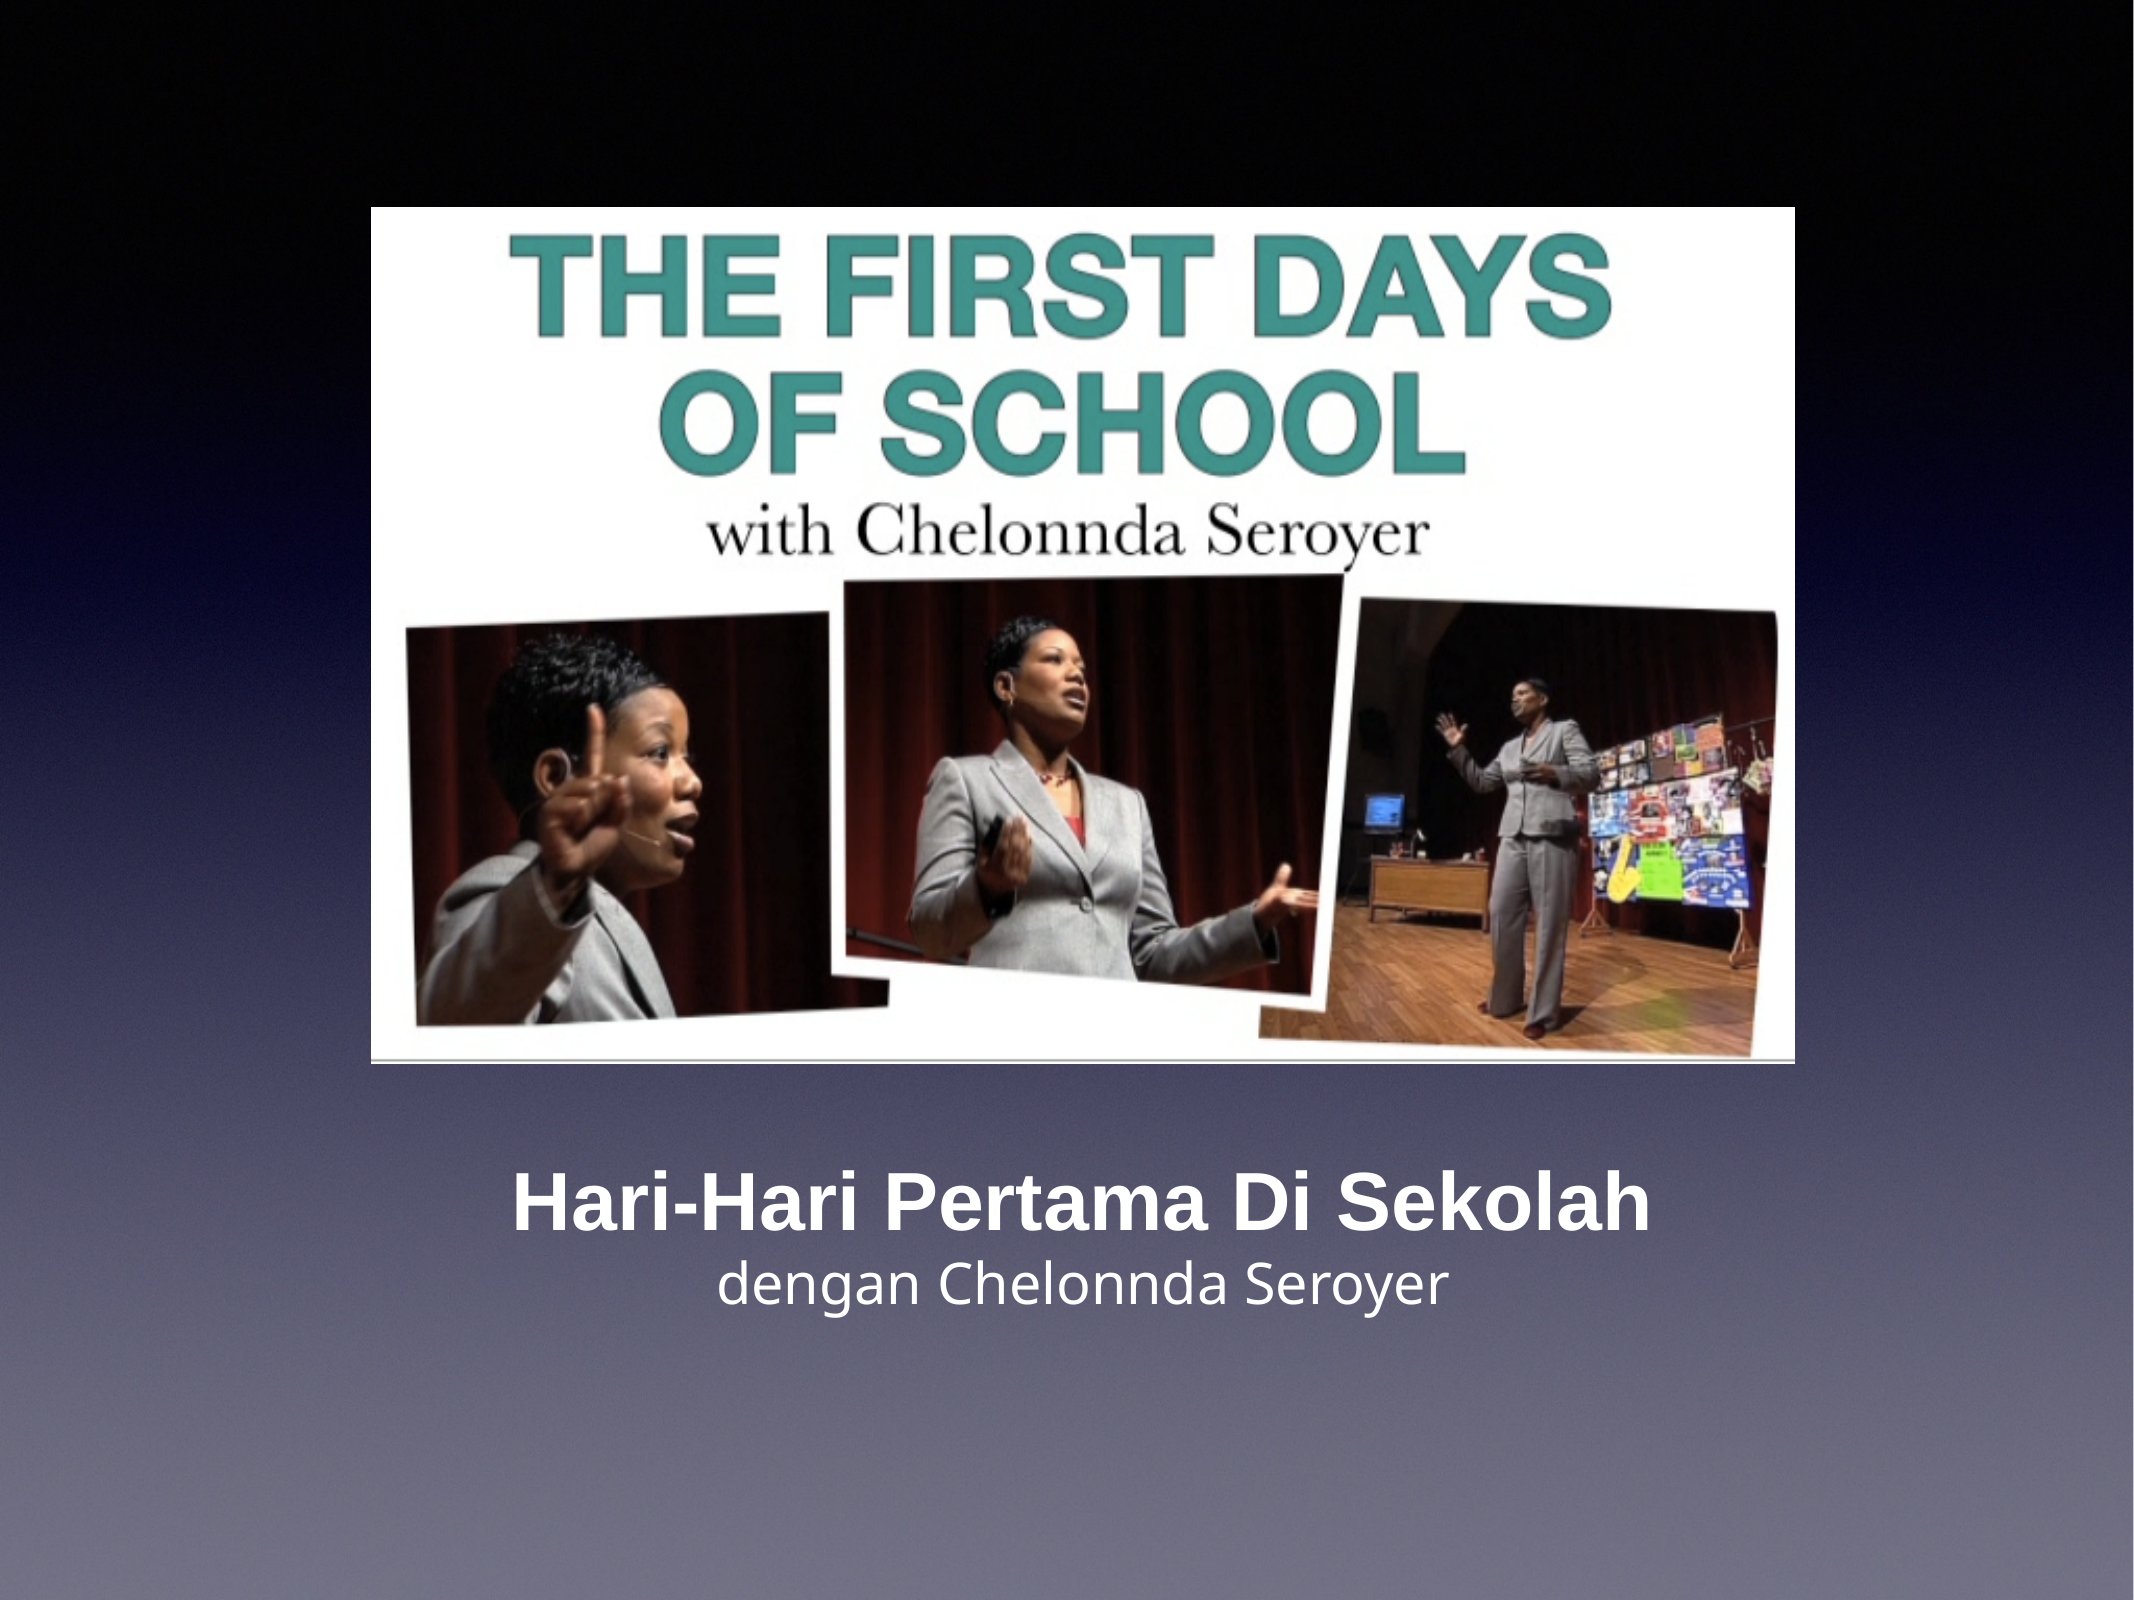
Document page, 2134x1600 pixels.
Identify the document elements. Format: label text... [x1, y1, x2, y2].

subtitle Hari-Hari Pertama Di Sekolah dengan Chelonnda Seroyer [224, 1139, 1943, 1326]
picture [0, 0, 2134, 1600]
